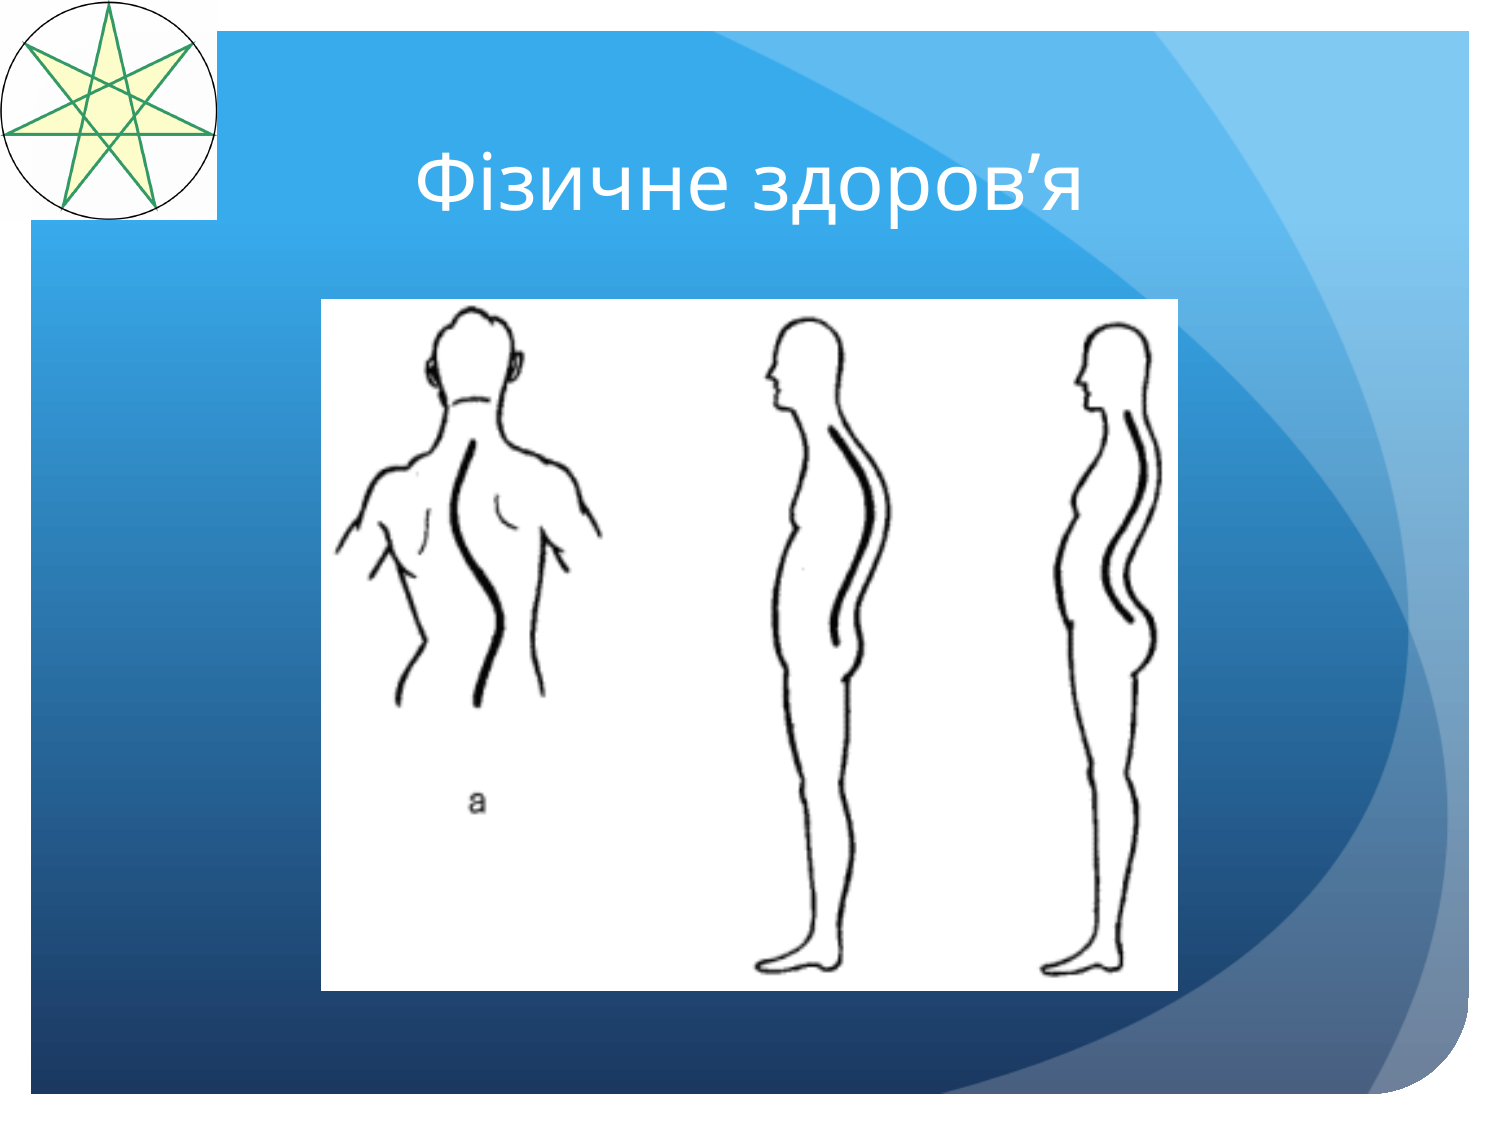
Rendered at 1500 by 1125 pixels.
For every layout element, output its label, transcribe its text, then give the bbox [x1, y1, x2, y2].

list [127, 299, 1373, 991]
picture [0, 0, 1473, 1094]
title Фізичне здоров’я [127, 62, 1372, 234]
